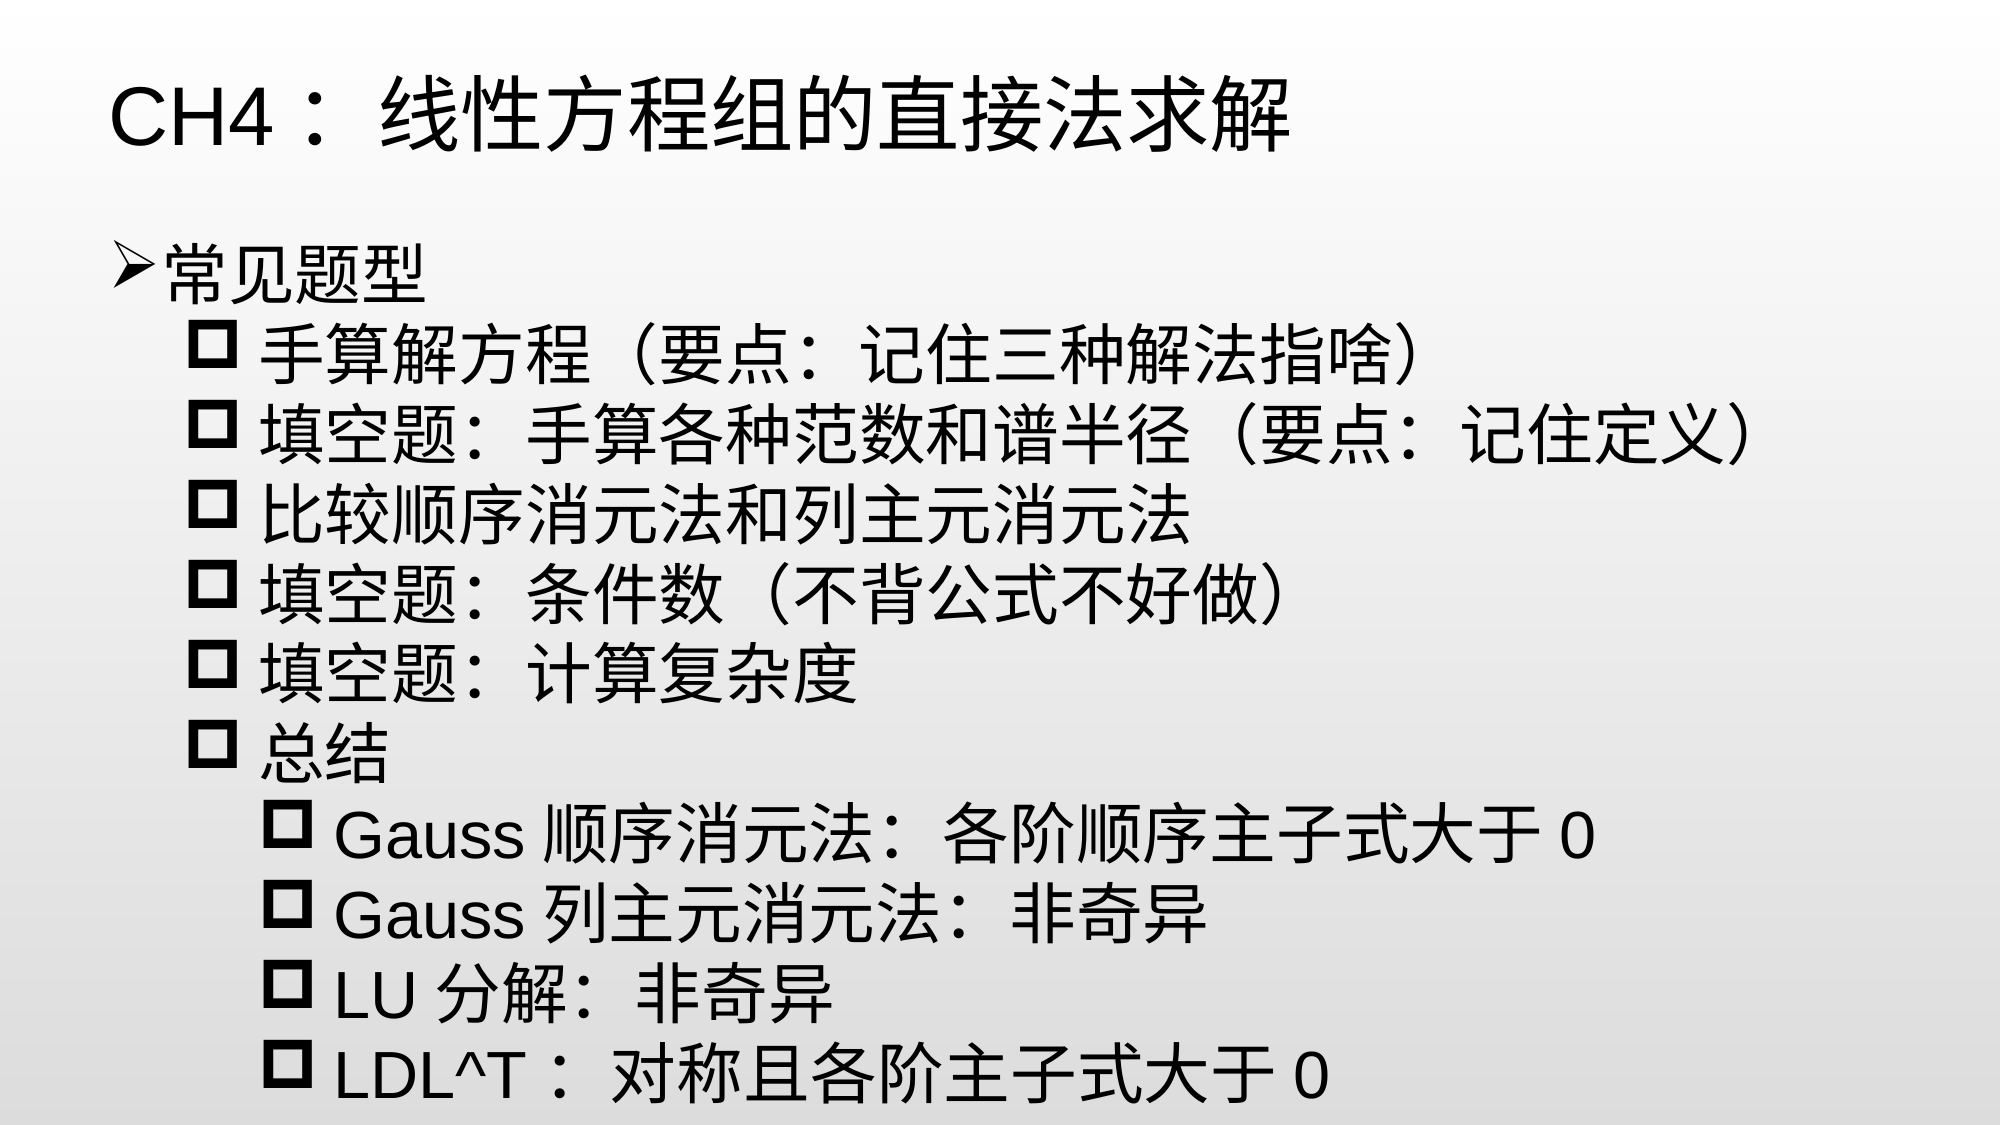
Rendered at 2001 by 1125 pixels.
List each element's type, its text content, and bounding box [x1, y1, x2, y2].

text_box CH4：线性方程组的直接法求解 [93, 54, 1369, 170]
text_box 常见题型 手算解方程（要点：记住三种解法指啥） 填空题：手算各种范数和谱半径（要点：记住定义） 比较顺序消元法和列主元消元法 填空题：条件数（不背公式不好做） 填空题：计算复杂度 总结 Gauss顺序消元法：各阶顺序主子式大于0 Gauss列主元消元法：非奇异 LU分解：非奇异 LDL^T：对称且各阶主子式大于0 [93, 225, 1856, 1125]
